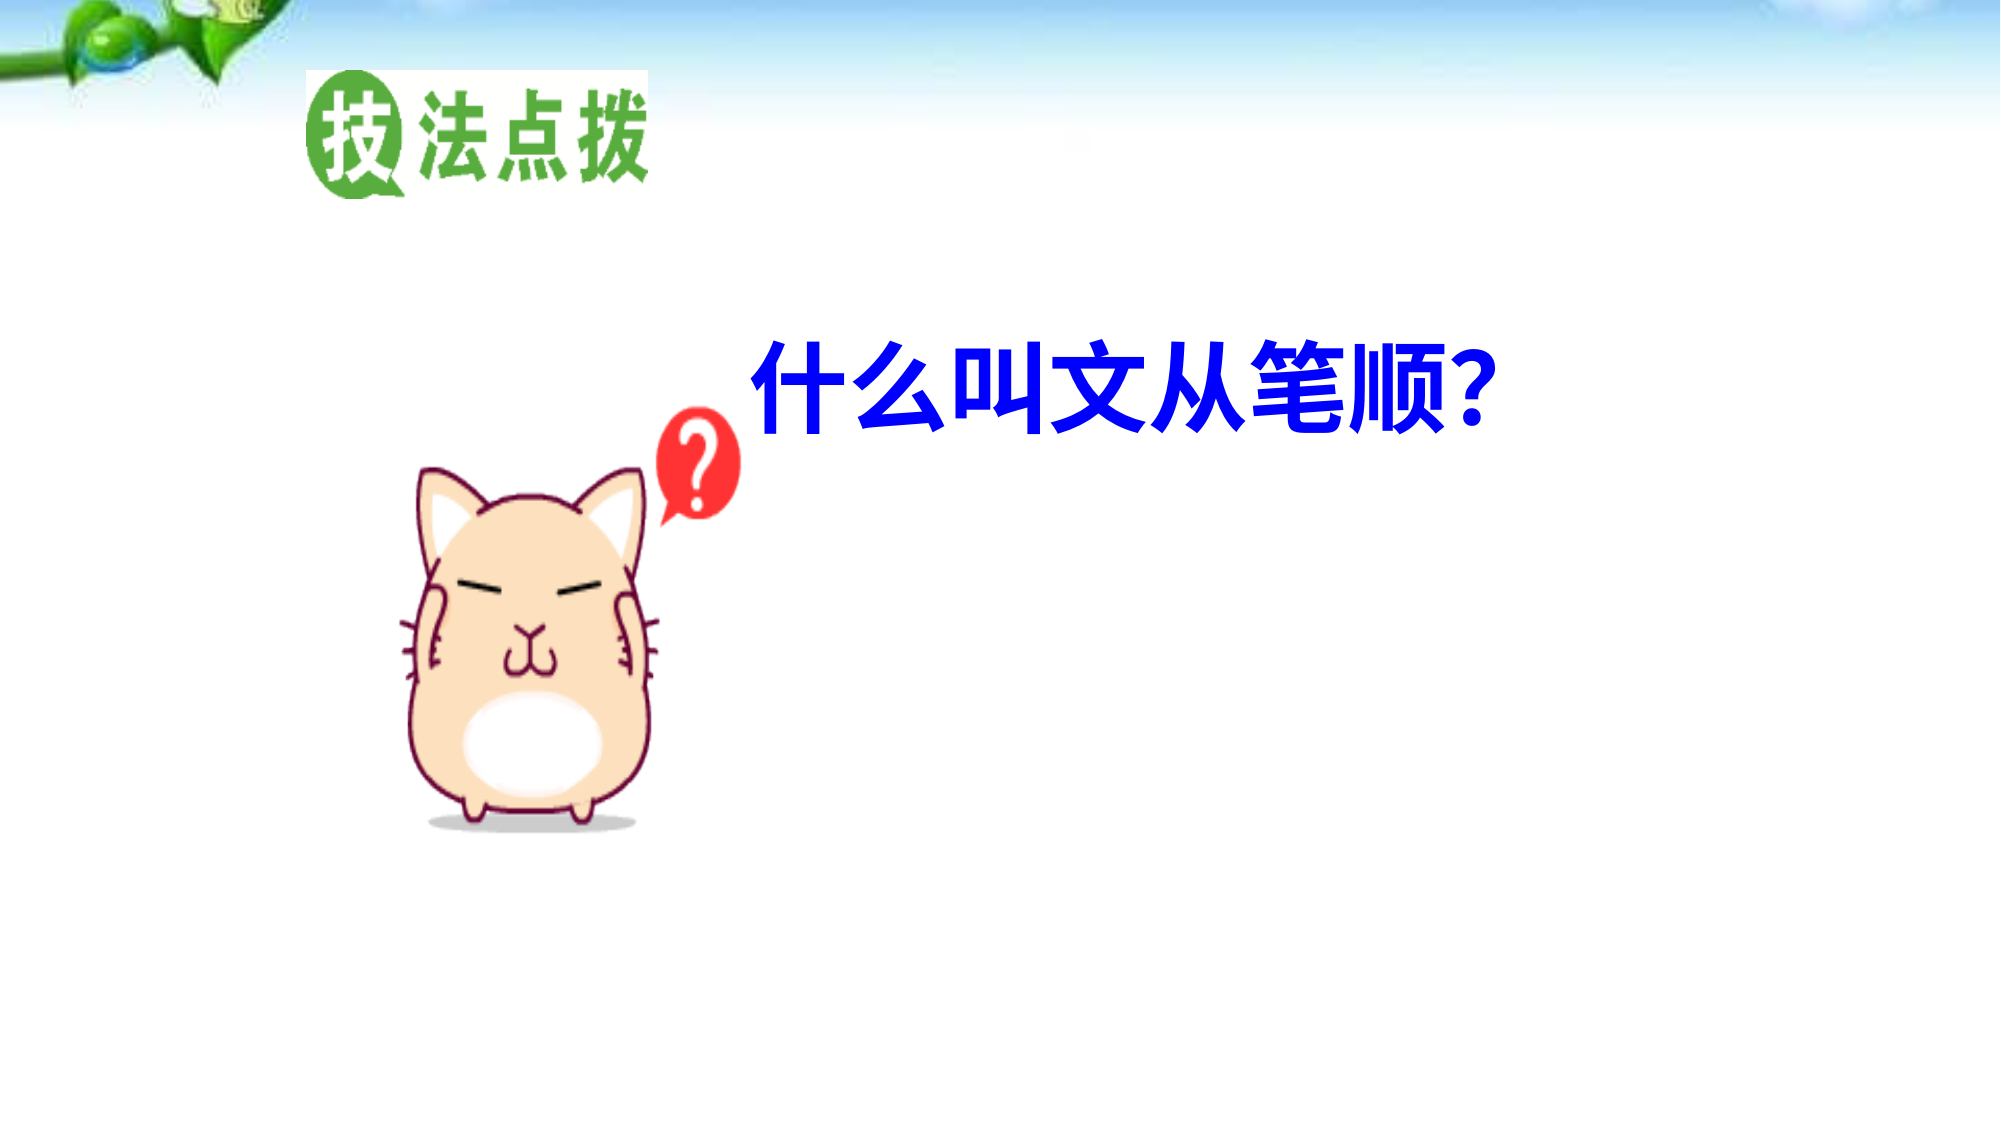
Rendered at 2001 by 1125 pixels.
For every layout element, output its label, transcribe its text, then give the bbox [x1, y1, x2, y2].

picture [0, 0, 2001, 1125]
text_box 什么叫文从笔顺？ [733, 318, 1564, 454]
